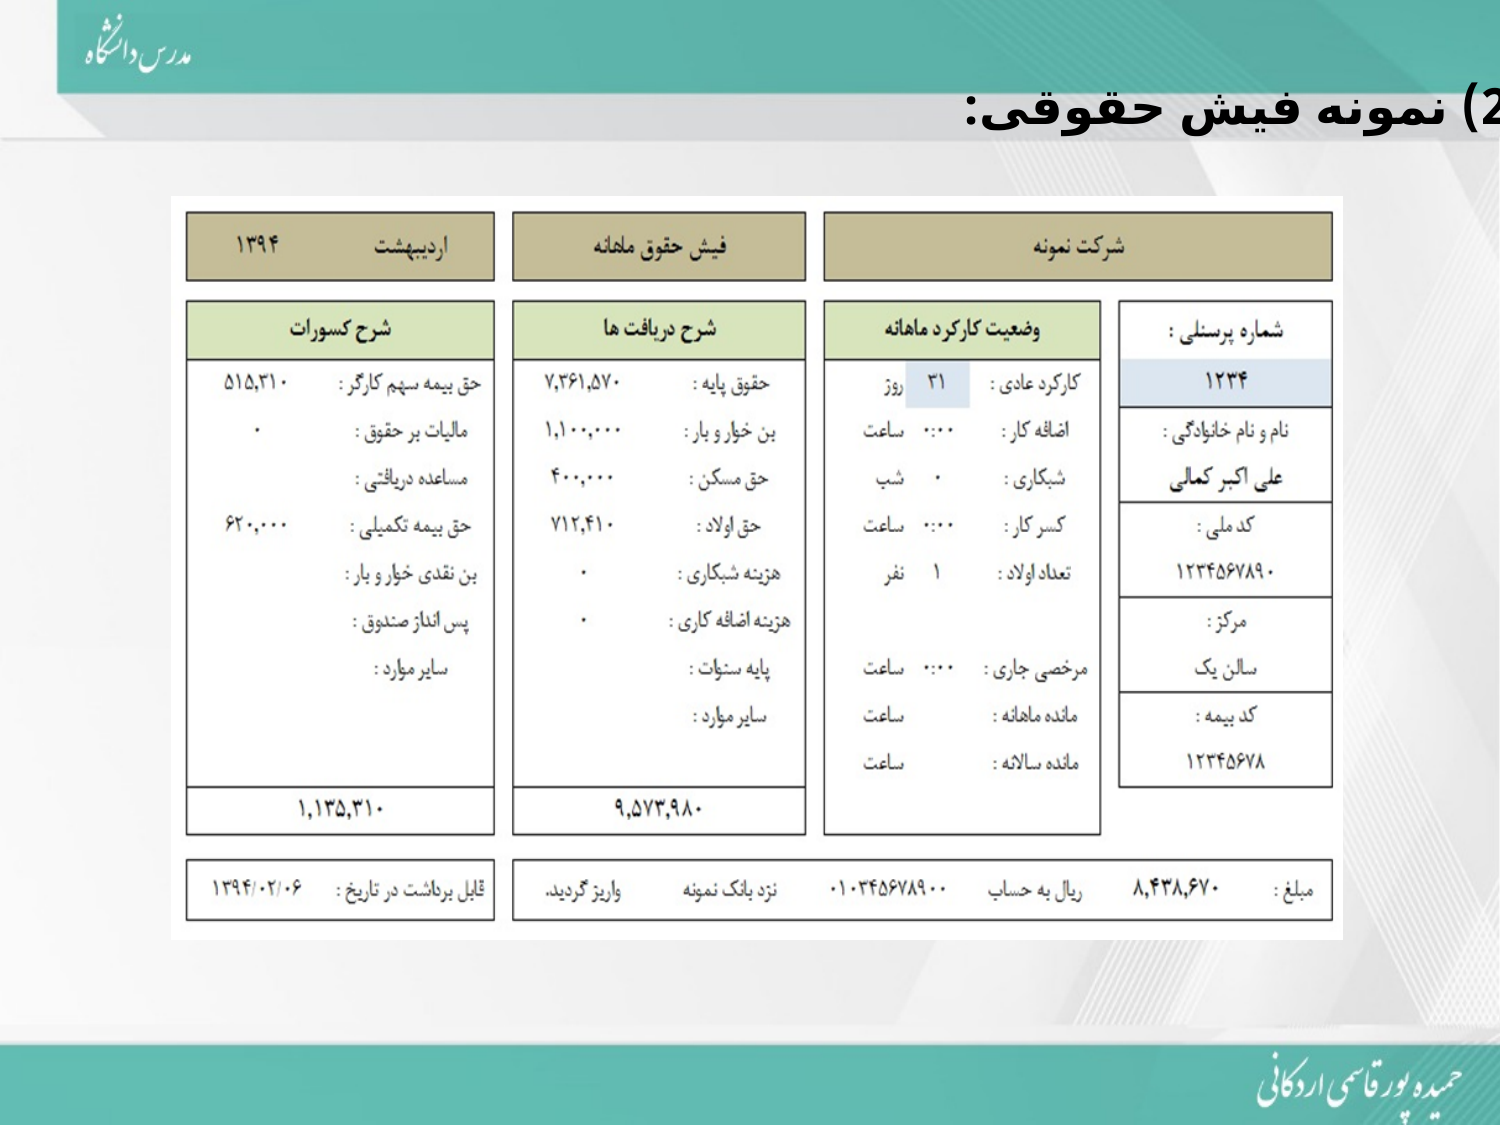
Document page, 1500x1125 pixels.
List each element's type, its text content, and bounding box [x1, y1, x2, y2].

picture [0, 0, 1500, 1125]
text_box 2) نمونه فیش حقوقی: [948, 67, 1500, 143]
